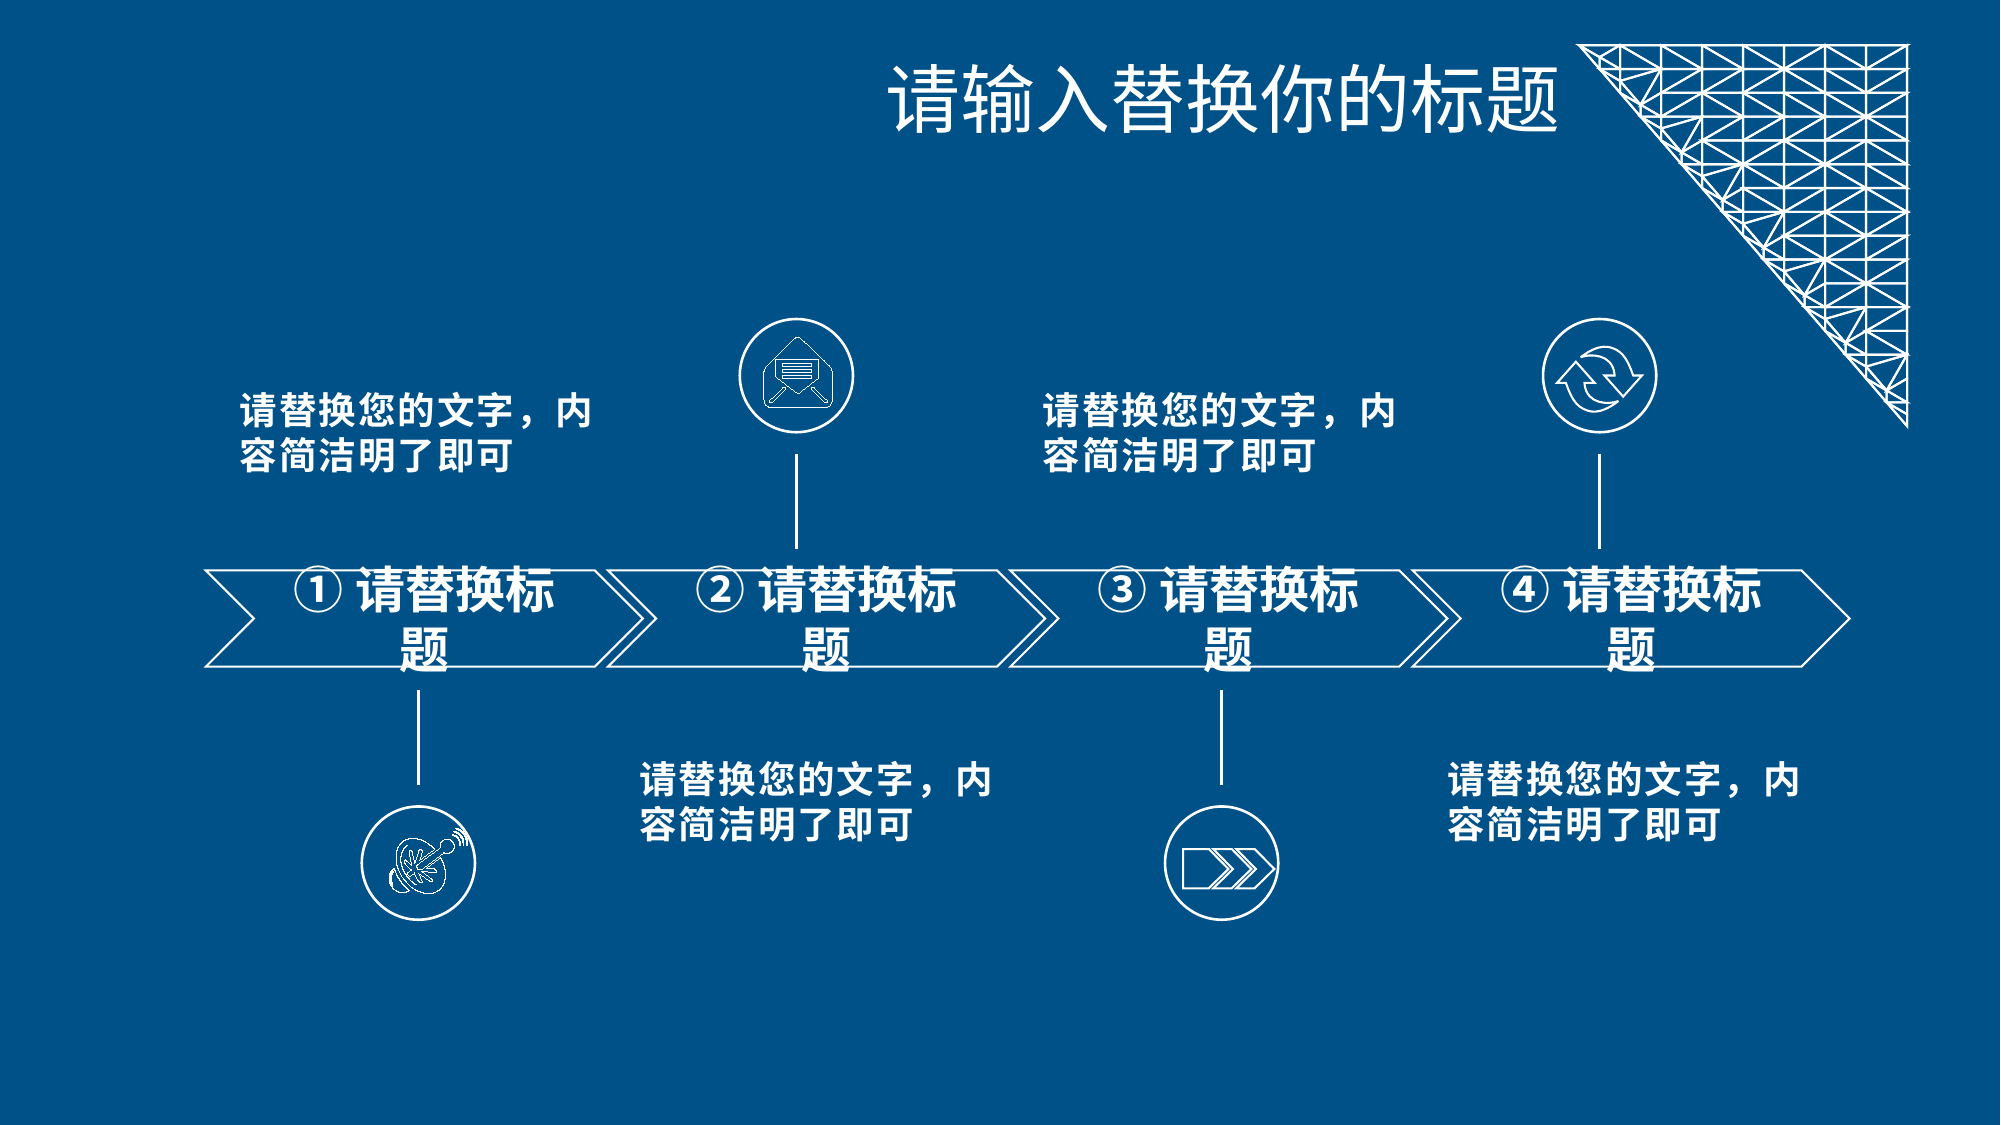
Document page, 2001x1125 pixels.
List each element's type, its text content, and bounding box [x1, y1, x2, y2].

text_box 请替换您的文字，内容简洁明了即可 [1432, 748, 1852, 854]
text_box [1552, 71, 1934, 400]
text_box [361, 806, 475, 920]
text_box ①请替换标题 [203, 569, 645, 668]
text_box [1543, 318, 1657, 433]
text_box 请替换您的文字，内容简洁明了即可 [224, 379, 645, 485]
text_box 请替换您的文字，内容简洁明了即可 [1028, 379, 1448, 485]
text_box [1165, 806, 1279, 920]
text_box 请输入替换你的标题 [870, 45, 1576, 151]
text_box ②请替换标题 [605, 569, 1047, 668]
text_box 请替换您的文字，内容简洁明了即可 [624, 748, 1044, 854]
text_box ④请替换标题 [1410, 569, 1852, 668]
text_box ③请替换标题 [1007, 569, 1449, 668]
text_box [739, 318, 853, 433]
